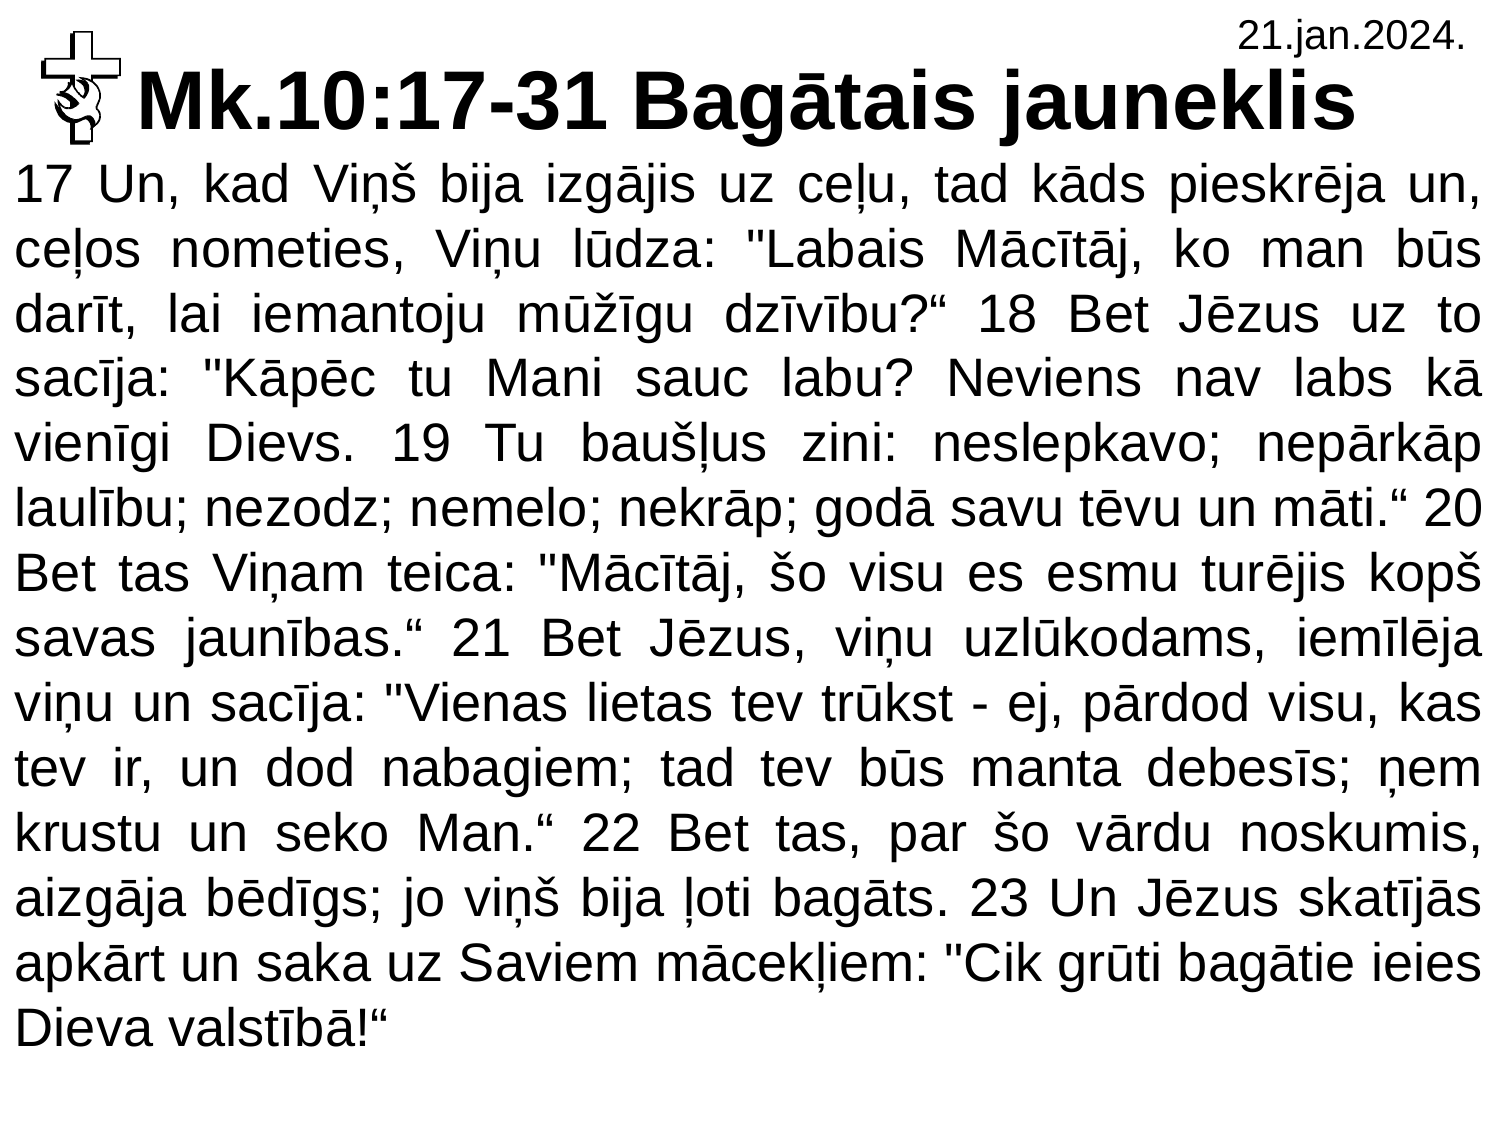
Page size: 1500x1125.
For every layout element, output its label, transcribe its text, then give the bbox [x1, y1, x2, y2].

title Mk.10:17-31 Bagātais jauneklis [76, 8, 1419, 140]
text_box 17 Un, kad Viņš bija izgājis uz ceļu, tad kāds pieskrēja un, ceļos nometies, Viņu lūdza: "Labais Mācītāj, ko man būs darīt, lai iemantoju mūžīgu dzīvību?“ 18 Bet Jēzus uz to sacīja: "Kāpēc tu Mani sauc labu? Neviens nav labs kā vienīgi Dievs. 19 Tu baušļus zini: neslepkavo; nepārkāp laulību; nezodz; nemelo; nekrāp; godā savu tēvu un māti.“ 20 Bet tas Viņam teica: "Mācītāj, šo visu es esmu turējis kopš savas jaunības.“ 21 Bet Jēzus, viņu uzlūkodams, iemīlēja viņu un sacīja: "Vienas lietas tev trūkst - ej, pārdod visu, kas tev ir, un dod nabagiem; tad tev būs manta debesīs; ņem krustu un seko Man.“ 22 Bet tas, par šo vārdu noskumis, aizgāja bēdīgs; jo viņš bija ļoti bagāts. 23 Un Jēzus skatījās apkārt un saka uz Saviem mācekļiem: "Cik grūti bagātie ieies Dieva valstībā!“ [0, 140, 1500, 1065]
text_box 21.jan.2024. [1222, 0, 1500, 65]
picture [40, 30, 122, 145]
